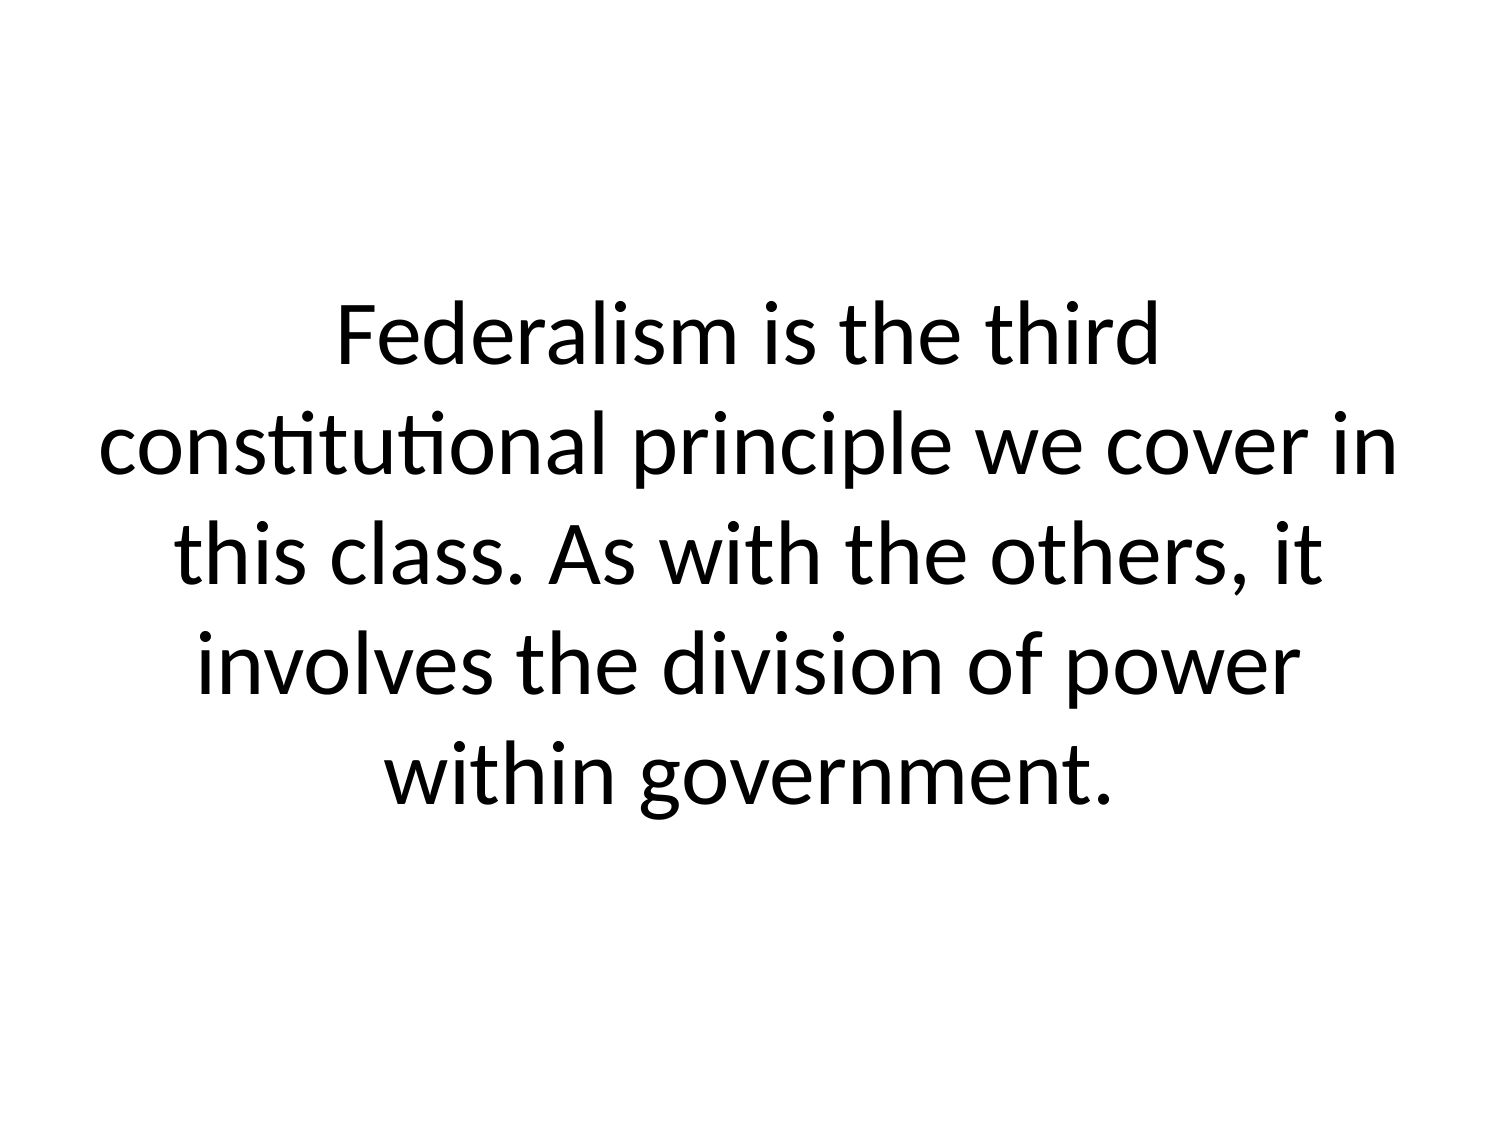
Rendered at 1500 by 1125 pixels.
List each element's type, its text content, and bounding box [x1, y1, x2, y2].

title Federalism is the third constitutional principle we cover in this class. As with the others, it involves the division of power within government. [74, 44, 1426, 1051]
